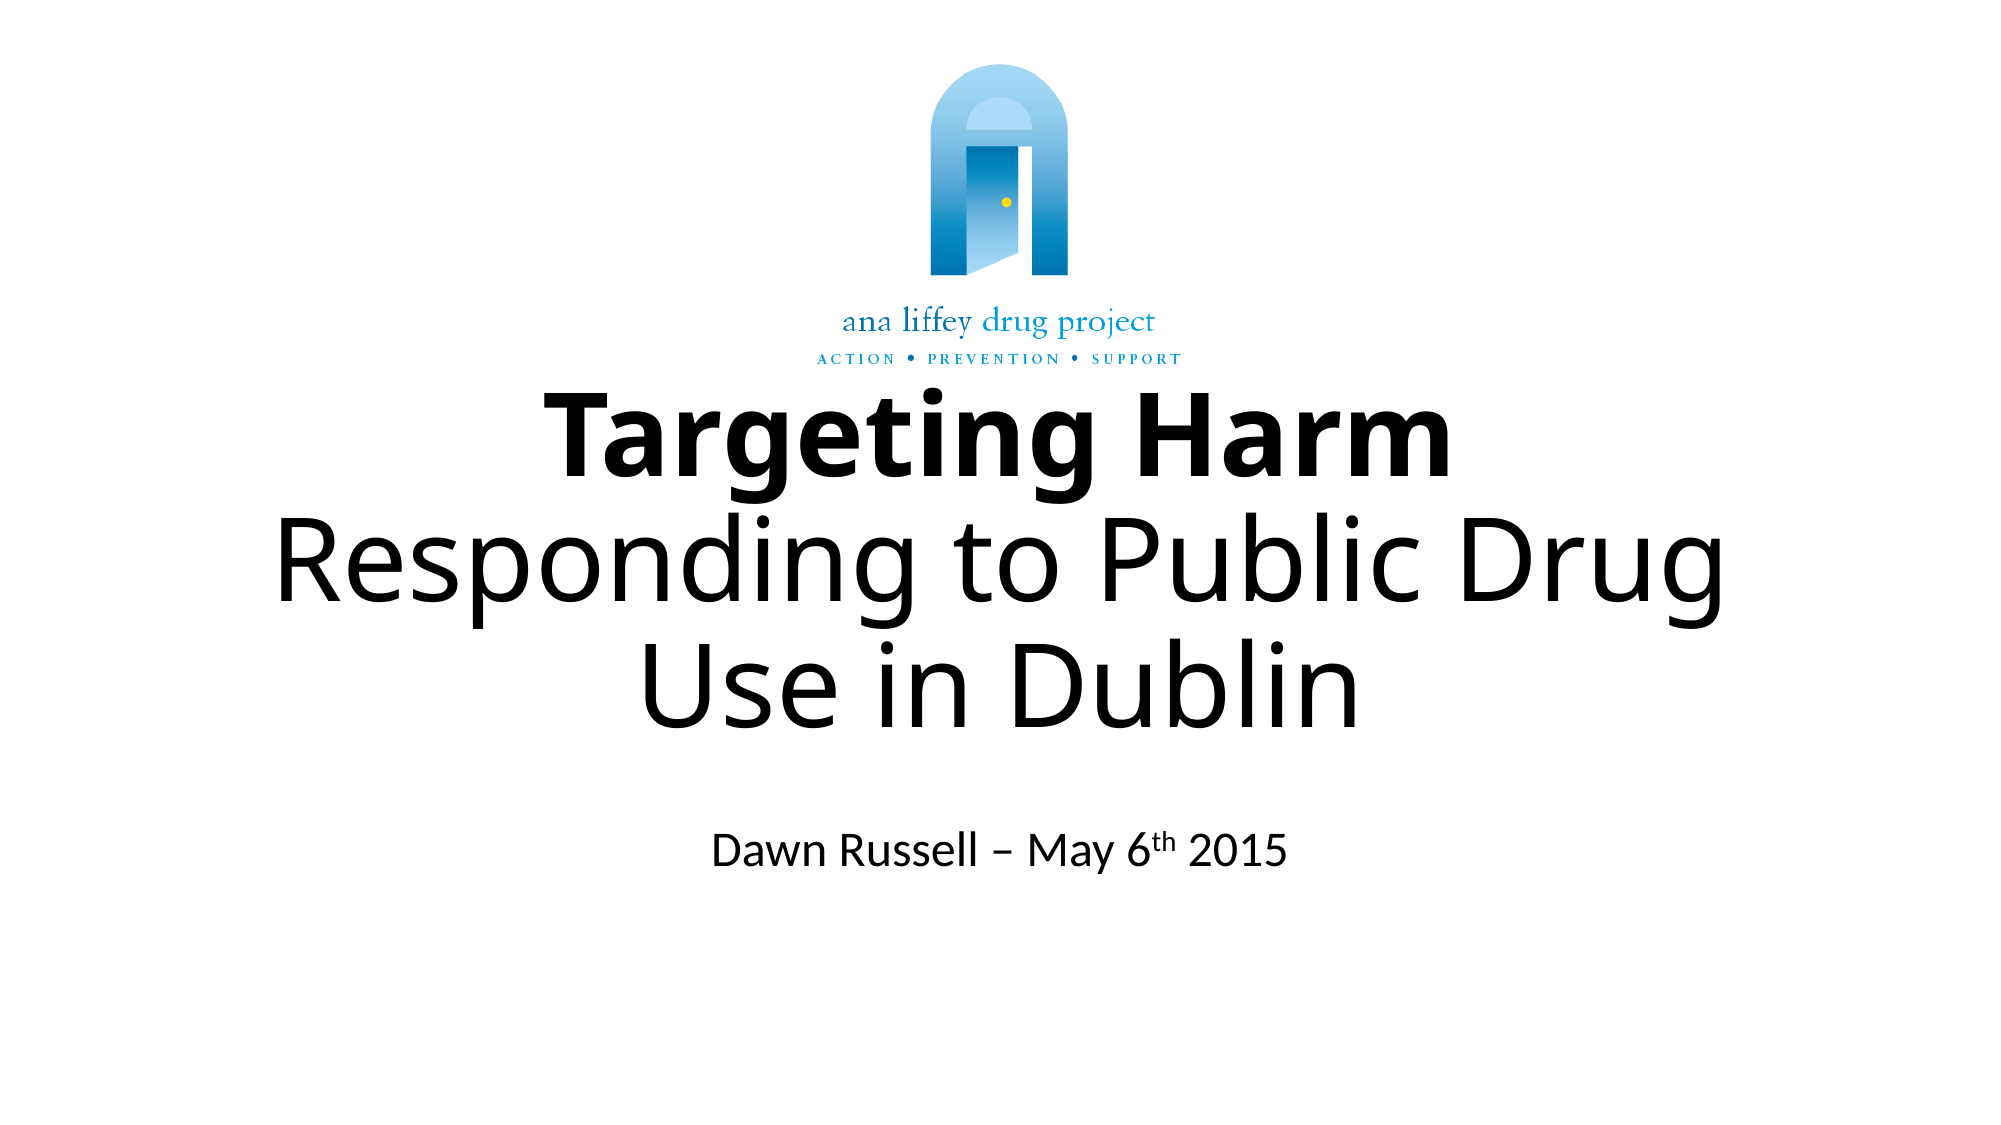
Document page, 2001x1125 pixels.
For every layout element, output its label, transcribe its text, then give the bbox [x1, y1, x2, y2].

title Targeting Harm Responding to Public Drug Use in Dublin [249, 368, 1750, 760]
picture [816, 64, 1184, 369]
subtitle Dawn Russell – May 6th 2015 [249, 815, 1750, 886]
